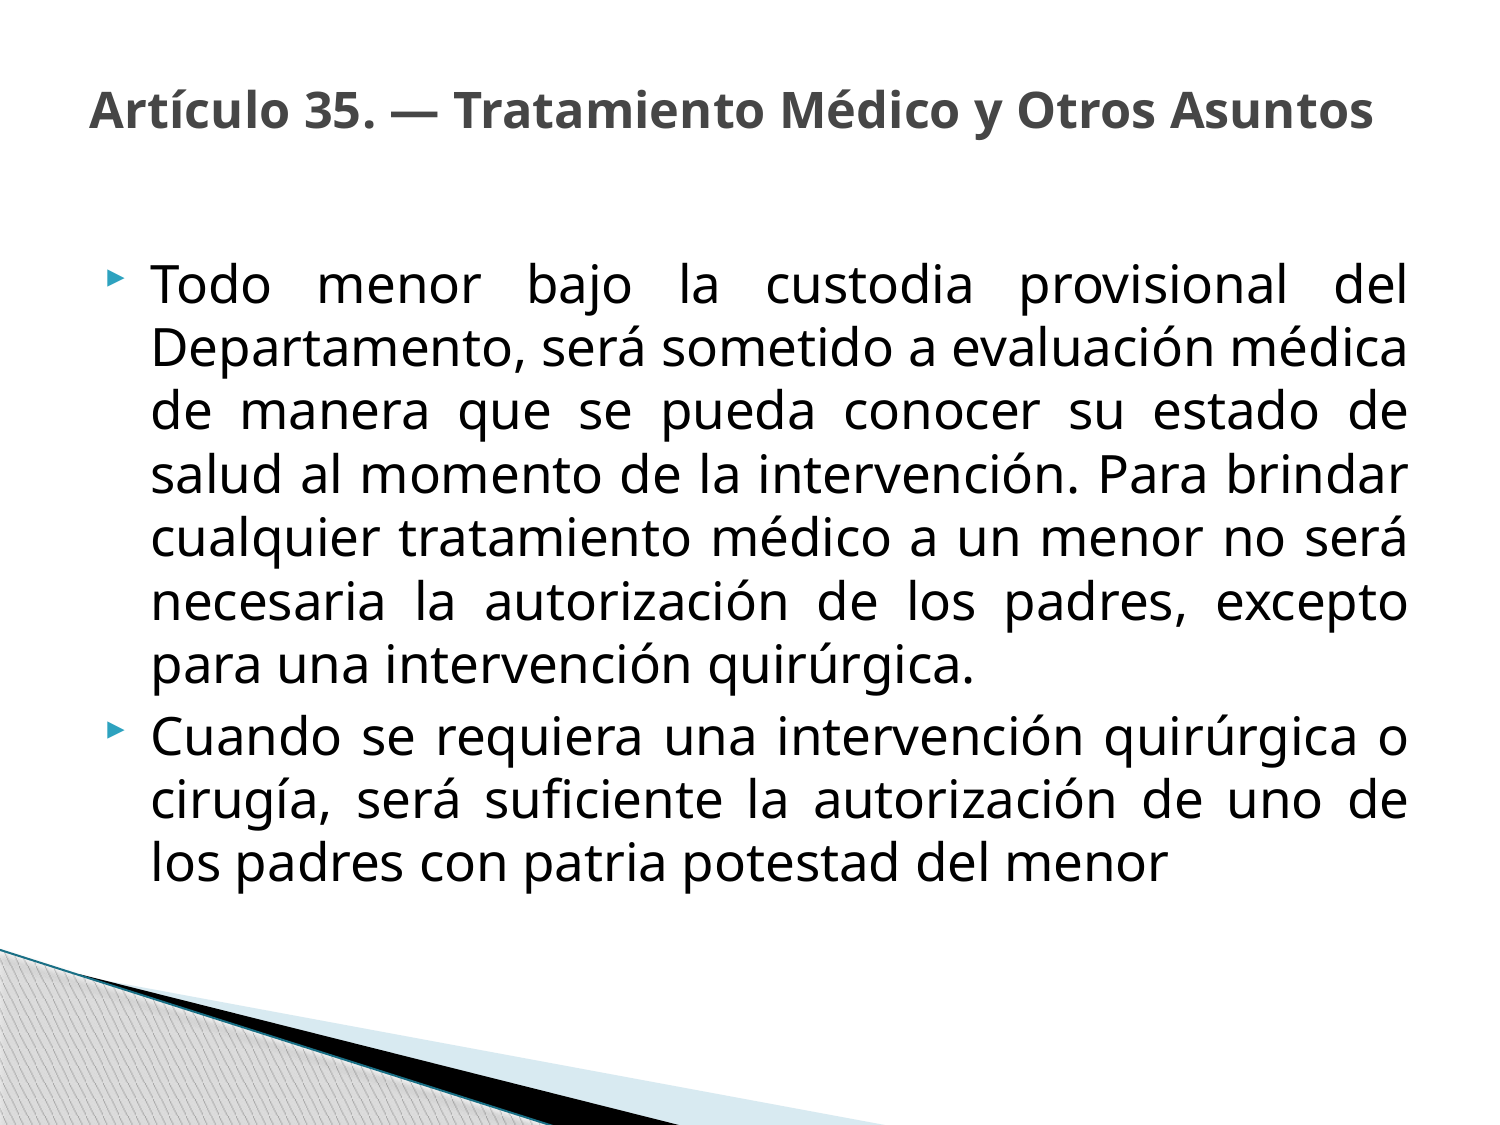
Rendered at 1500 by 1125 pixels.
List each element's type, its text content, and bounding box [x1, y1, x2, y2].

list Todo menor bajo la custodia provisional del Departamento, será sometido a evaluación médica de manera que se pueda conocer su estado de salud al momento de la intervención. Para brindar cualquier tratamiento médico a un menor no será necesaria la autorización de los padres, excepto para una intervención quirúrgica. Cuando se requiera una intervención quirúrgica o cirugía, será suficiente la autorización de uno de los padres con patria potestad del menor [75, 243, 1425, 986]
title Artículo 35. — Tratamiento Médico y Otros Asuntos [75, 45, 1425, 233]
